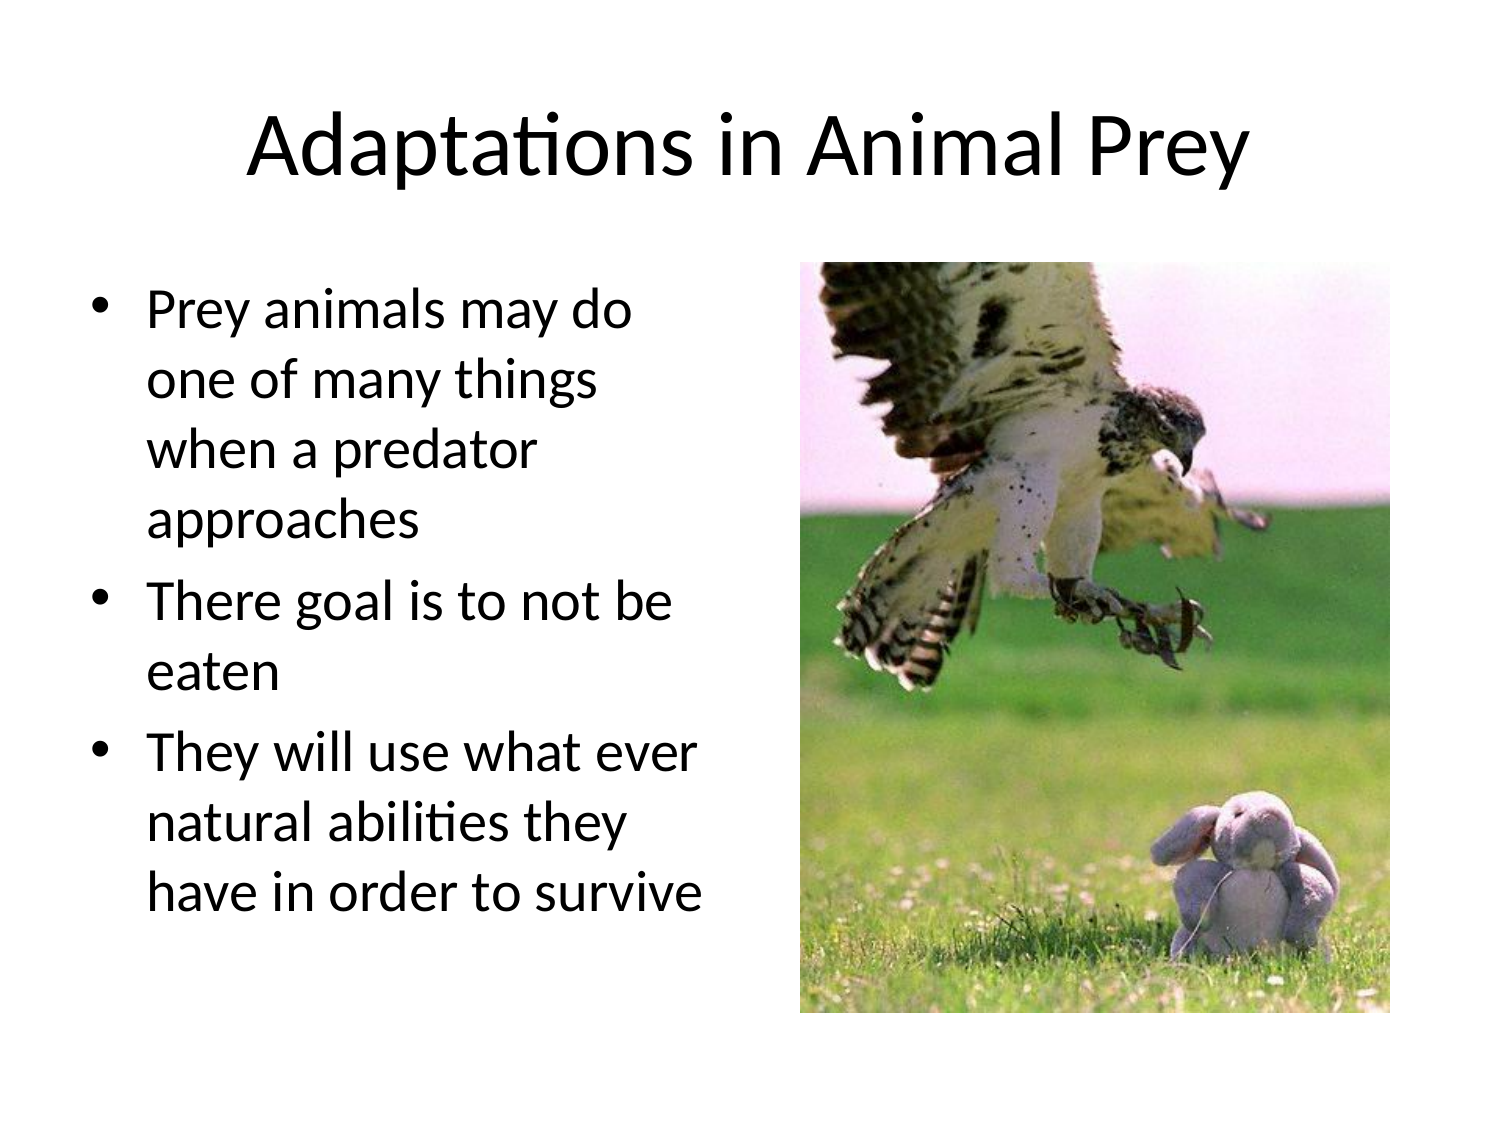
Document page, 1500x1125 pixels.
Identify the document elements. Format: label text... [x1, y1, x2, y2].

picture [799, 262, 1390, 1013]
title Adaptations in Animal Prey [75, 45, 1425, 233]
list Prey animals may do one of many things when a predator approaches There goal is to not be eaten They will use what ever natural abilities they have in order to survive [75, 262, 738, 1005]
